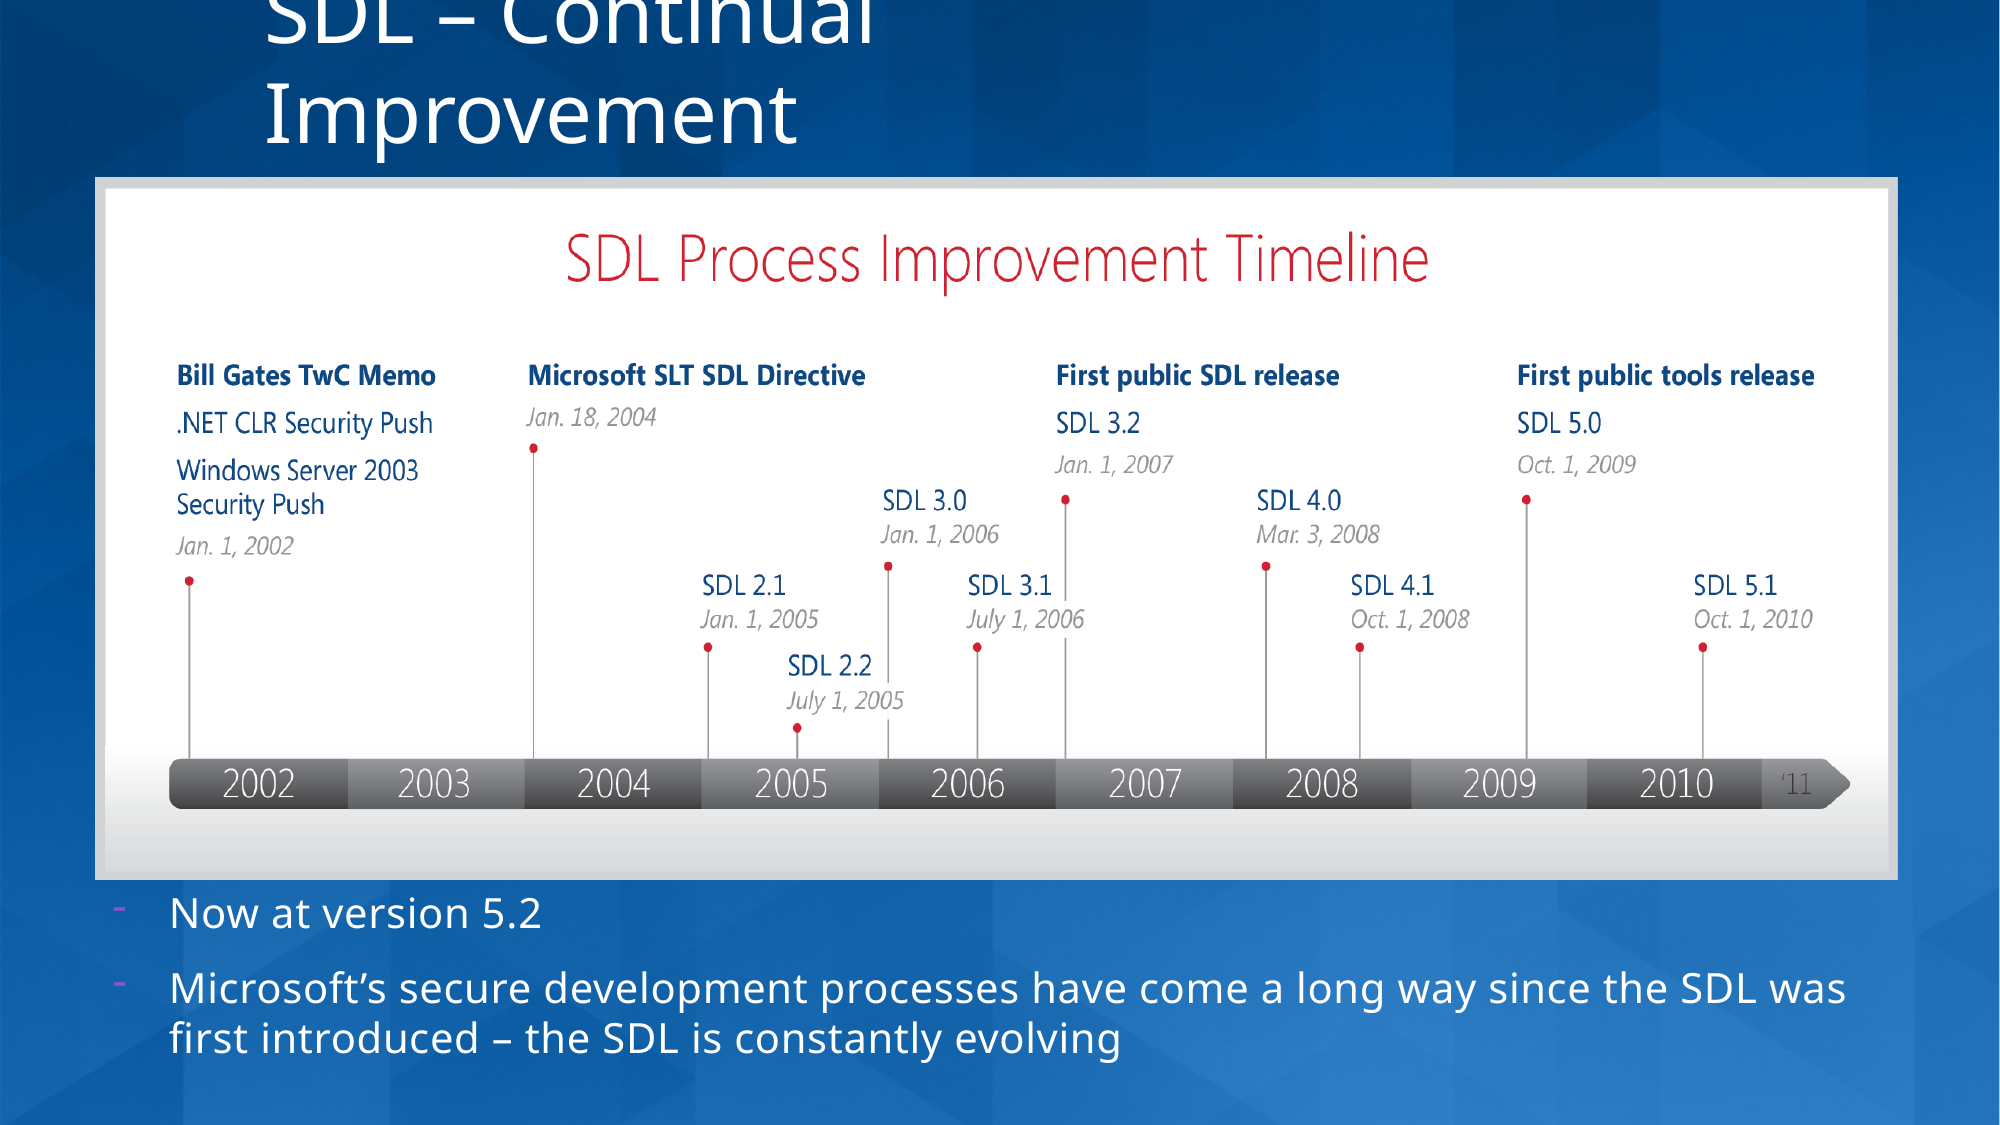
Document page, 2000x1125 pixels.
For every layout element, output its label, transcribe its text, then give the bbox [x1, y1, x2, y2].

picture [0, 0, 2000, 1125]
text_box SDL – Continual Improvement [249, 86, 1438, 169]
text_box Now at version 5.2 Microsoft’s secure development processes have come a long way since the SDL was first introduced – the SDL is constantly evolving [97, 891, 1898, 1071]
